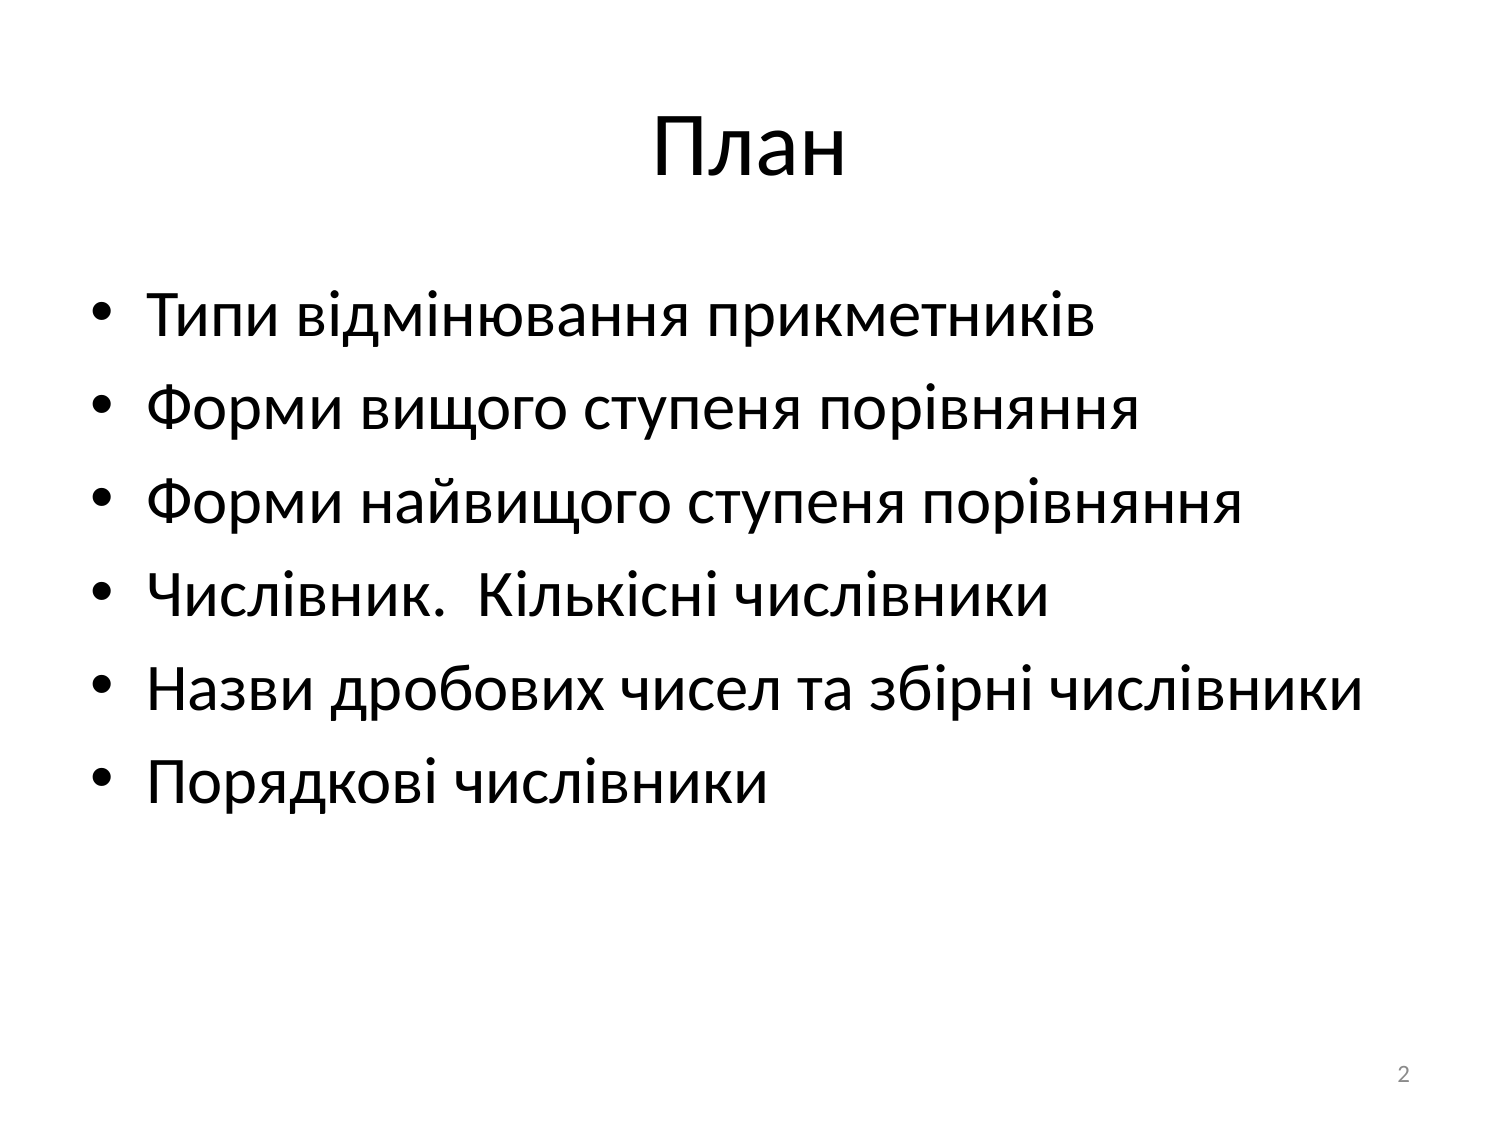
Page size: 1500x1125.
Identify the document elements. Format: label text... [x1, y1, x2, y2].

title План [75, 45, 1425, 233]
slide_number 2 [1074, 1042, 1425, 1103]
list Типи відмінювання прикметників Форми вищого ступеня порівняння Форми найвищого ступеня порівняння Числівник. Кількісні числівники Назви дробових чисел та збірні числівники Порядкові числівники [75, 262, 1425, 1005]
